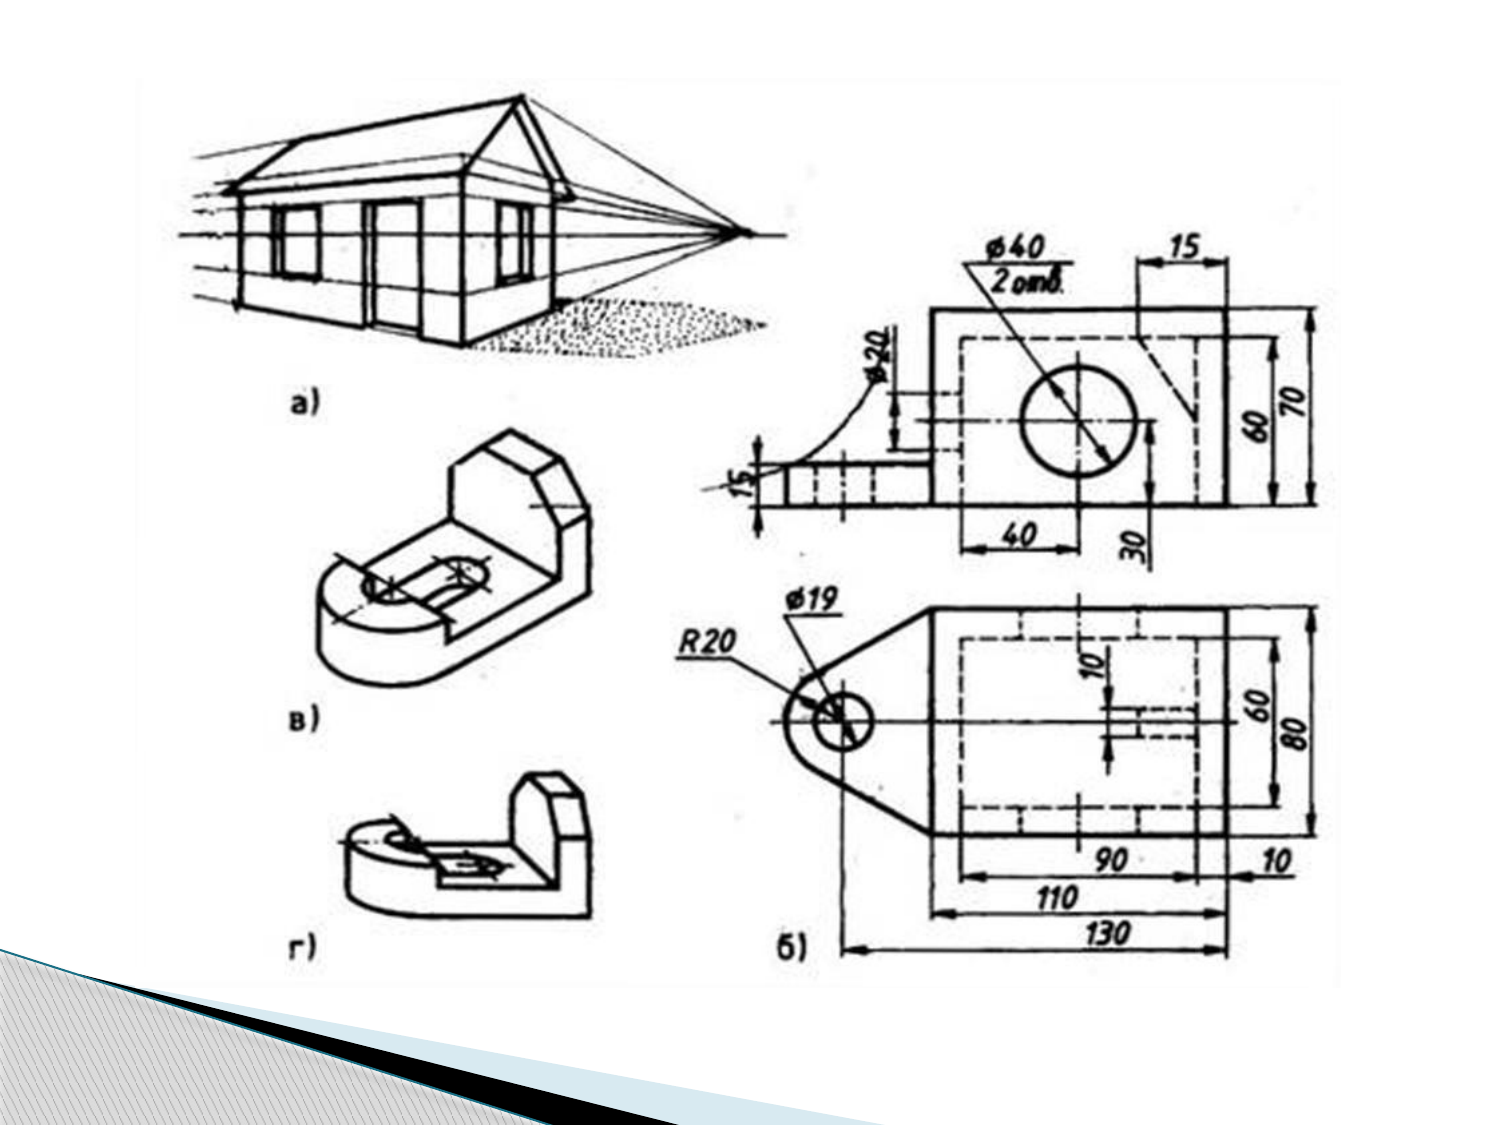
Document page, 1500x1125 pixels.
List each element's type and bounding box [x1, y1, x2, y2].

picture [135, 77, 1341, 988]
